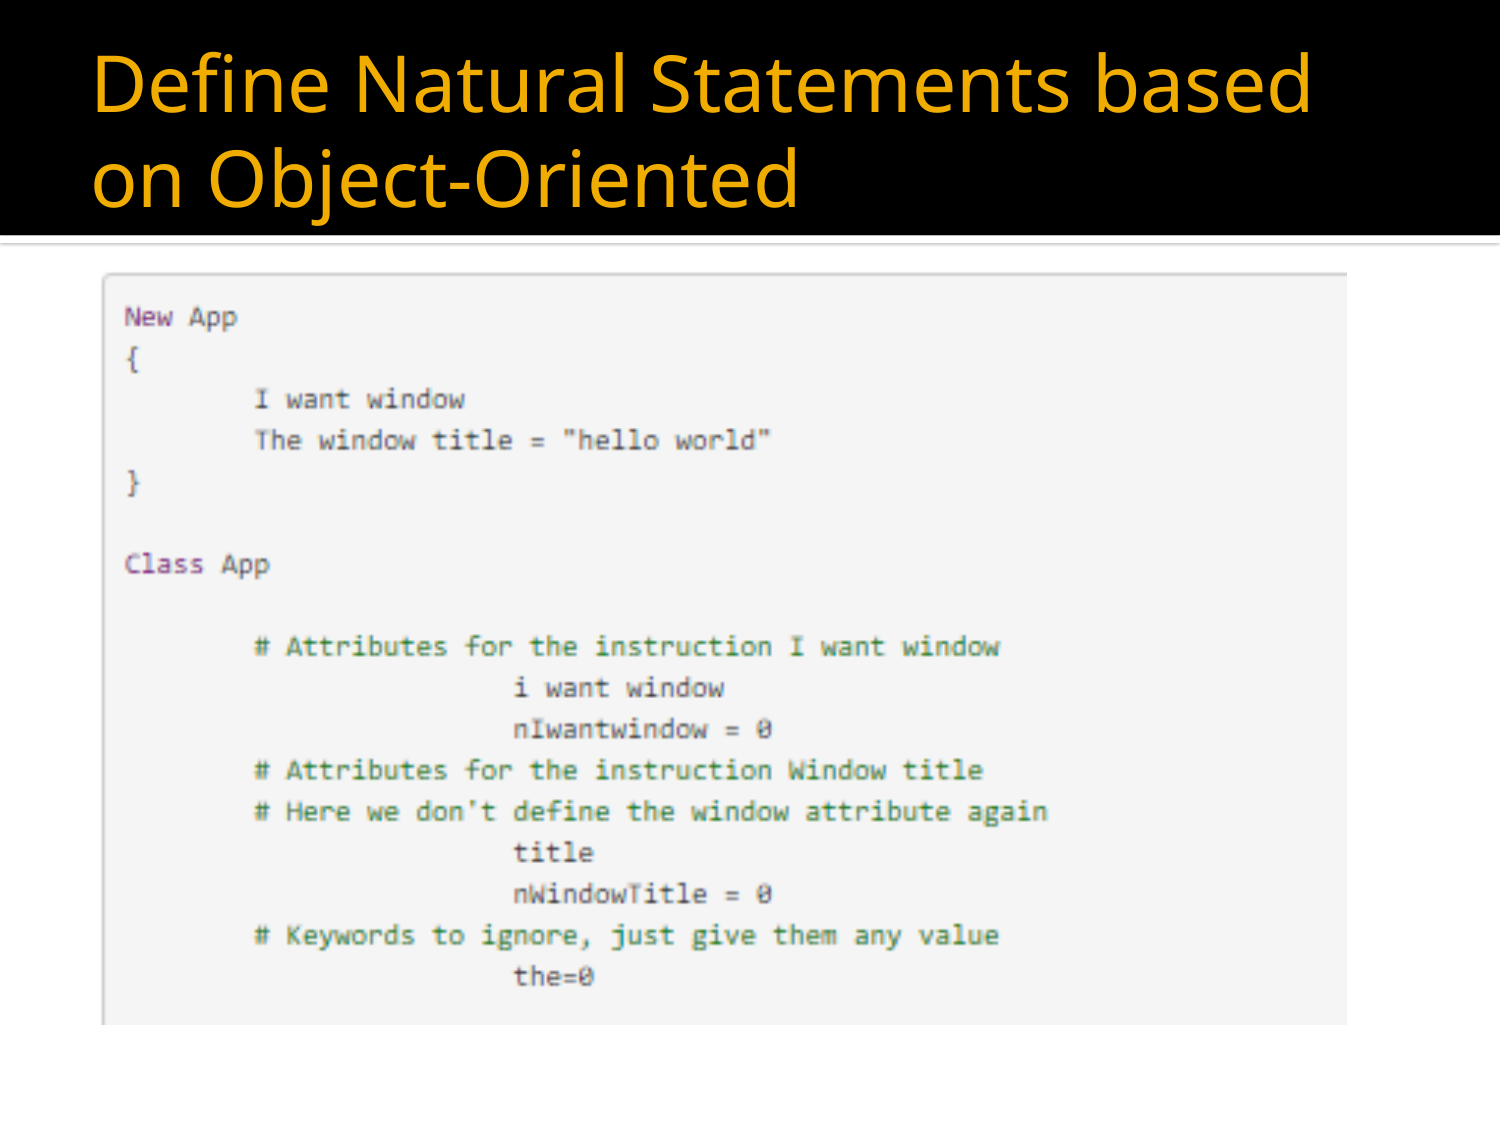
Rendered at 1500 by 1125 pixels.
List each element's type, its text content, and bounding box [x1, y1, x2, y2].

title Define Natural Statements based on Object-Oriented [75, 25, 1425, 231]
picture [88, 262, 1347, 1025]
